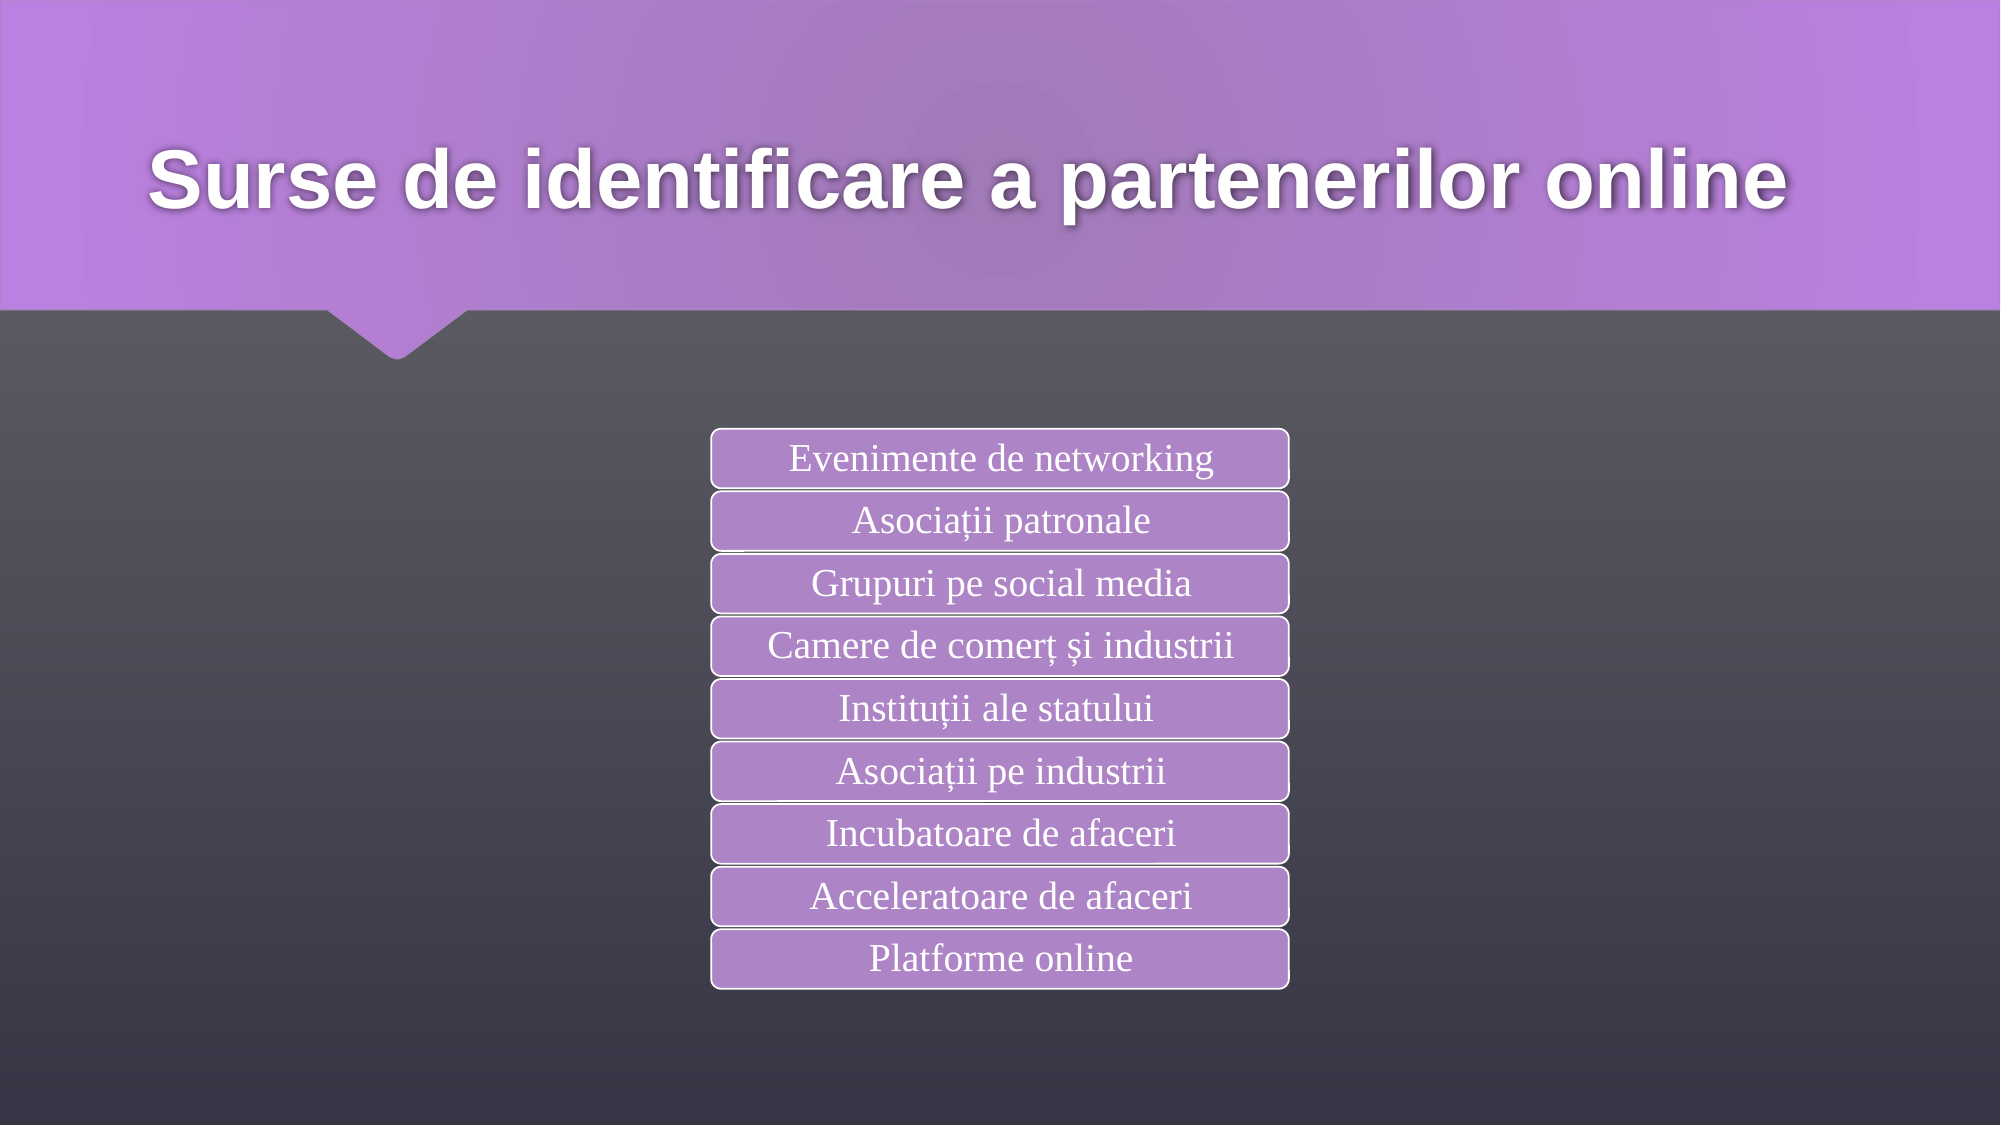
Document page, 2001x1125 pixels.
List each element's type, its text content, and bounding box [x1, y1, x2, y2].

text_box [197, 428, 1803, 990]
title Surse de identificare a partenerilor online [132, 73, 1868, 233]
